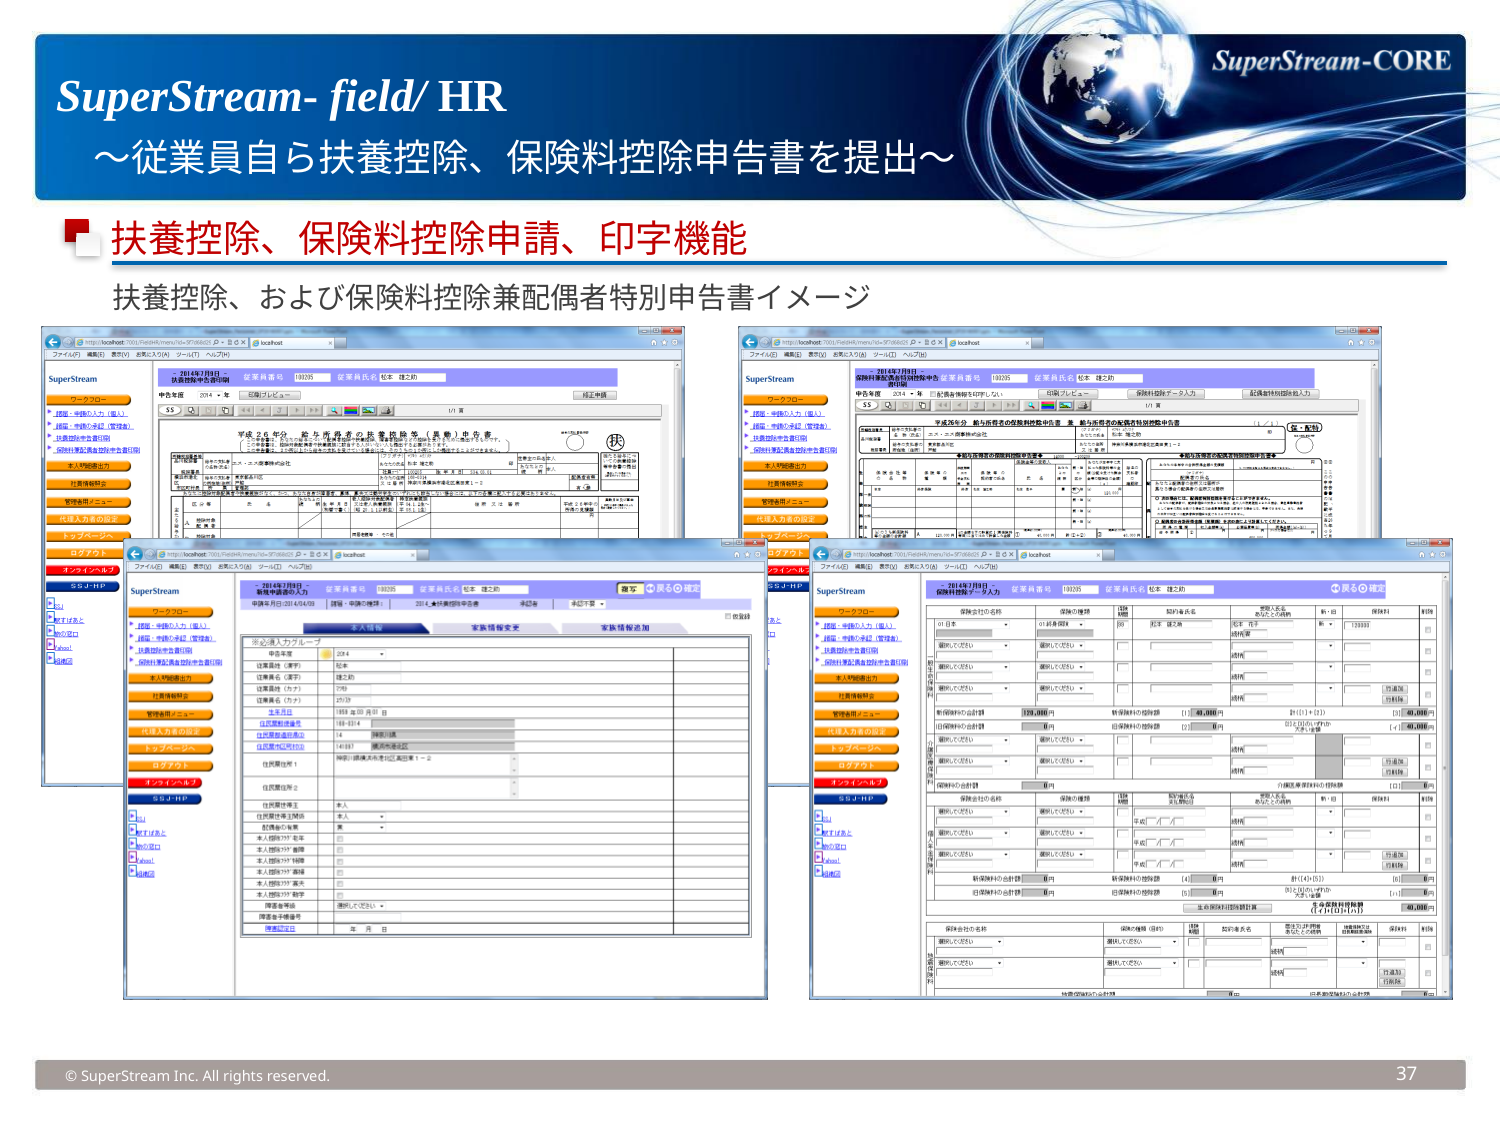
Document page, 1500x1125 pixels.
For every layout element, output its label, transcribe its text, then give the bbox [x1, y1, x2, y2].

text_box 扶養控除、保険料控除申請、印字機能 [96, 208, 1282, 268]
text_box 扶養控除、および保険料控除兼配偶者特別申告書イメージ [112, 278, 1443, 338]
title SuperStream- field/ HR ～従業員自ら扶養控除、保険料控除申告書を提出～ [41, 54, 1377, 220]
slide_number 37 [1299, 1060, 1418, 1090]
picture [0, 0, 1500, 1125]
text_box © SuperStream Inc. All rights reserved. [50, 1059, 423, 1094]
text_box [64, 219, 101, 256]
